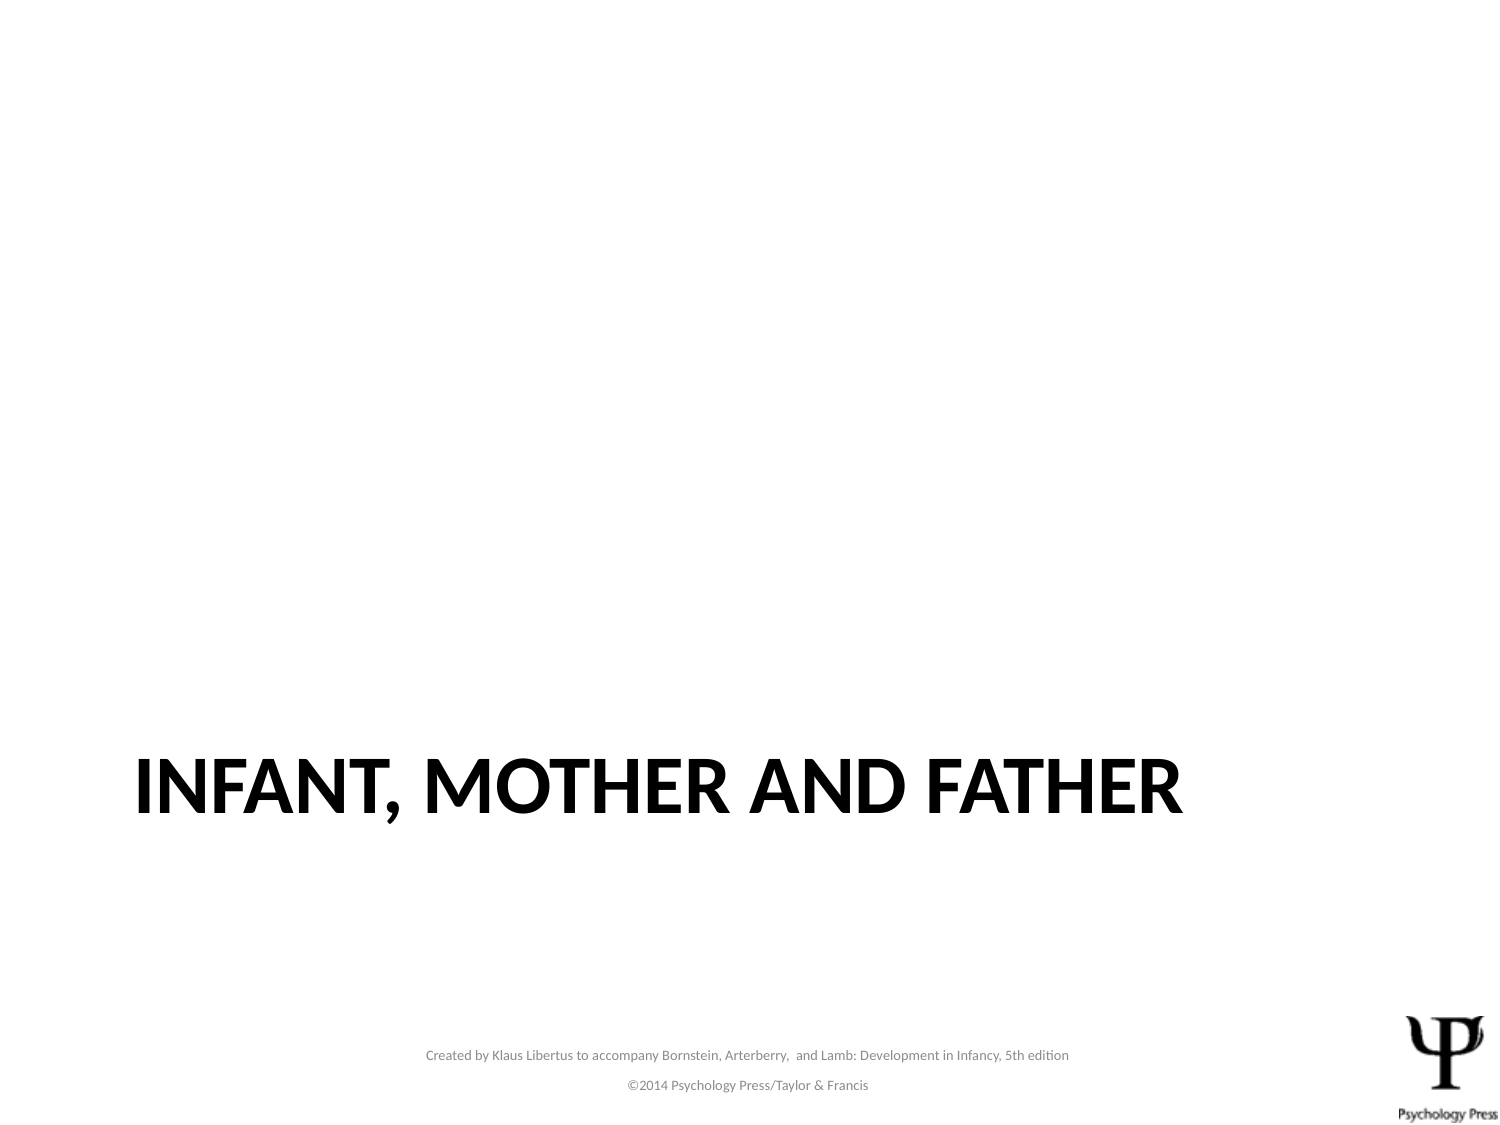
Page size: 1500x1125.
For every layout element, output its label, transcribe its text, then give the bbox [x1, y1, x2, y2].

title Infant, mother and father [118, 722, 1394, 947]
footer Created by Klaus Libertus to accompany Bornstein, Arterberry, and Lamb: Development in Infancy, 5th edition ©2014 Psychology Press/Taylor & Francis [75, 1042, 1425, 1103]
picture [1399, 1016, 1498, 1123]
